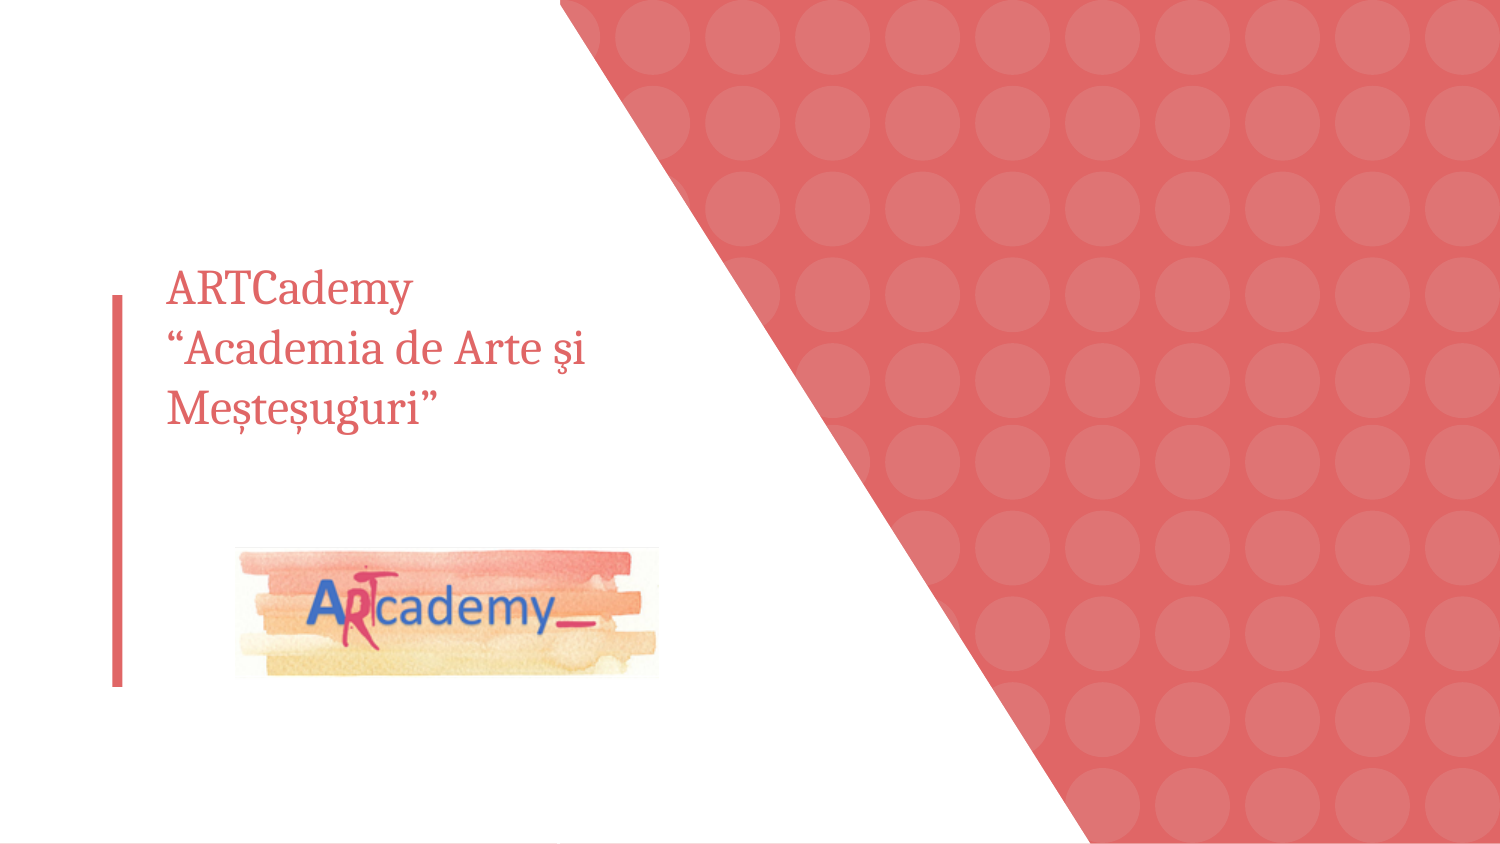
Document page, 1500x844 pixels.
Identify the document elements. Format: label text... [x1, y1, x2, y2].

title ARTCademy “Academia de Arte şi Meşteşuguri” [151, 307, 803, 449]
picture [234, 522, 660, 725]
subtitle [151, 449, 968, 701]
